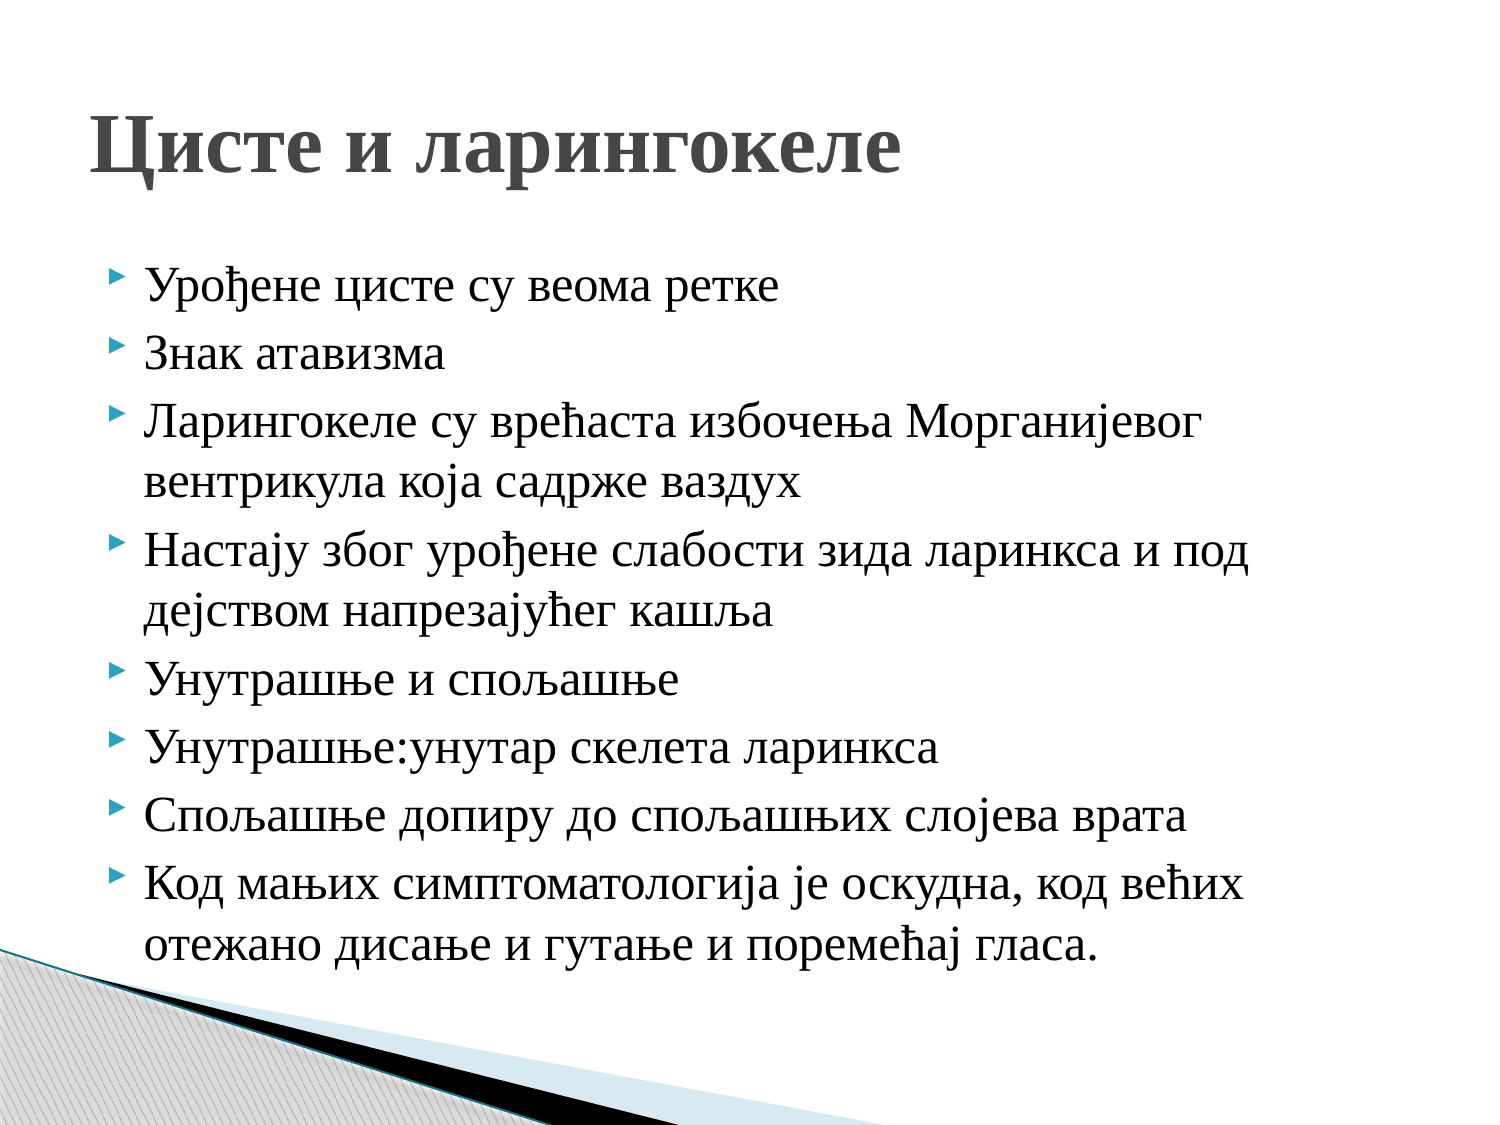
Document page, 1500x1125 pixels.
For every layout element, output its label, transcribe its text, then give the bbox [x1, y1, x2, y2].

title Цисте и ларингокеле [75, 45, 1425, 233]
list Урођене цисте су веома ретке Знак атавизма Ларингокеле су врећаста избочења Морганијевог вентрикула која садрже ваздух Настају због урођене слабости зида ларинкса и под дејством напрезајућег кашља Унутрашње и спољашње Унутрашње:унутар скелета ларинкса Спољашње допиру до спољашњих слојева врата Код мањих симптоматологија је оскудна, код већих отежано дисање и гутање и поремећај гласа. [75, 243, 1425, 986]
